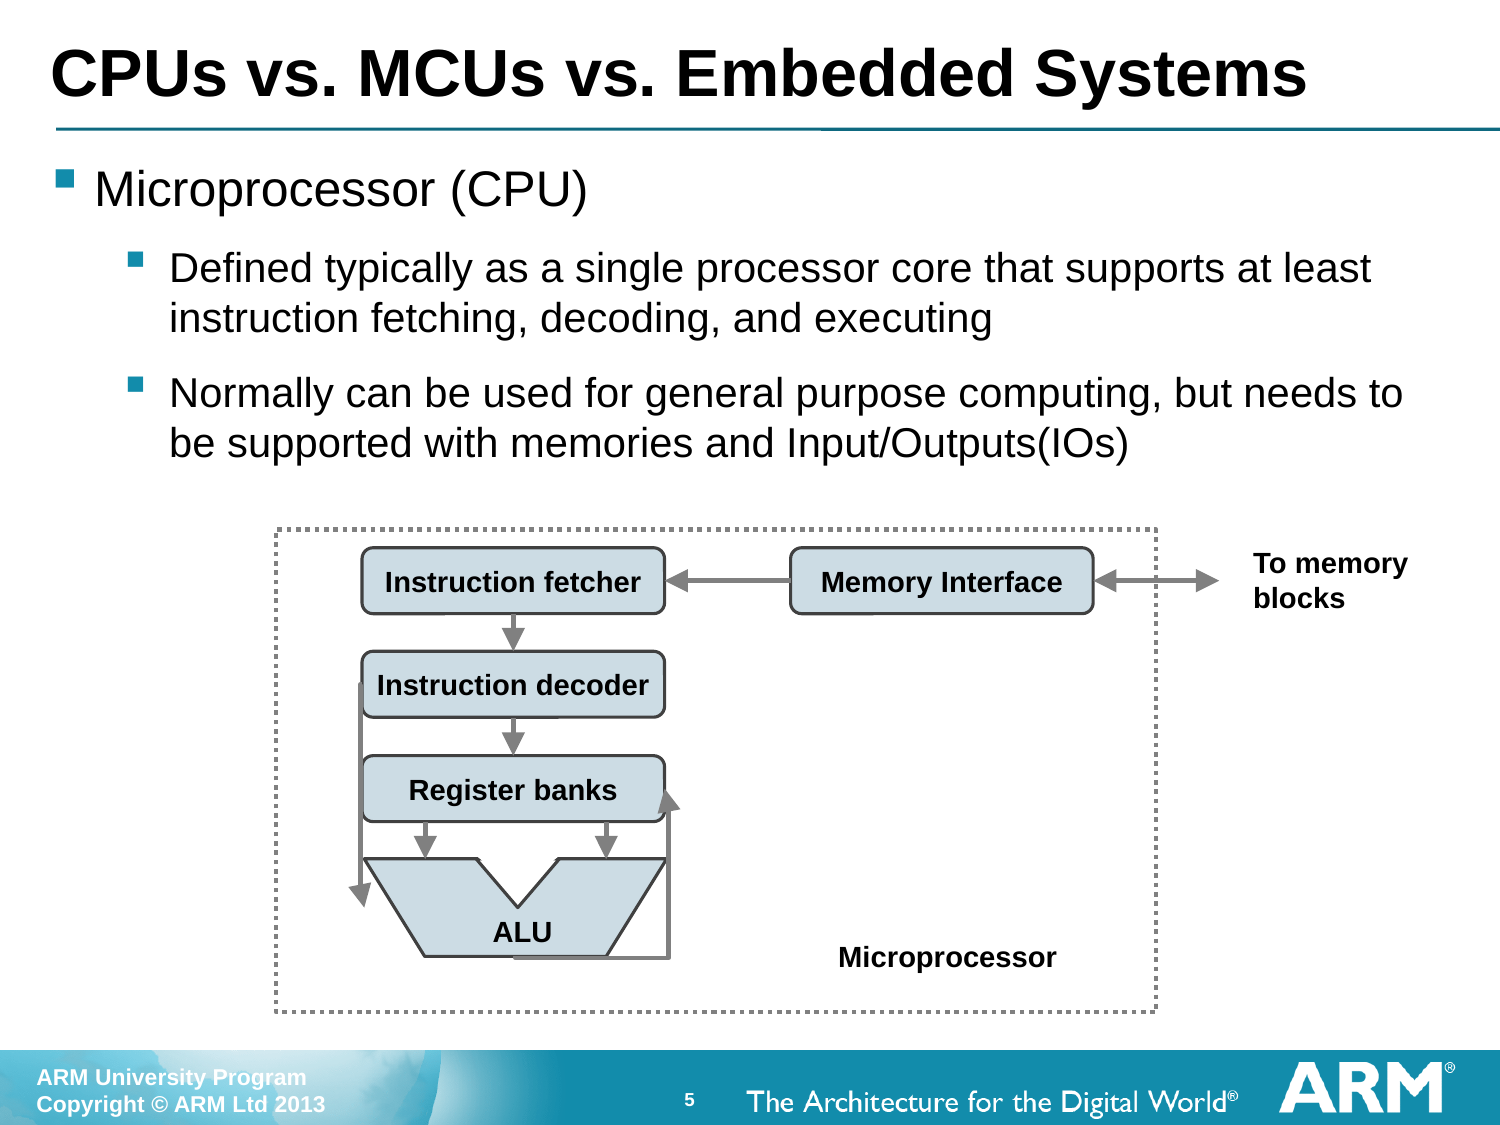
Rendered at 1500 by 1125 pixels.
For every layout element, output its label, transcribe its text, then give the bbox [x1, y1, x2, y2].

text_box Memory Interface [790, 547, 1094, 614]
list Microprocessor (CPU) Defined typically as a single processor core that supports at least instruction fetching, decoding, and executing Normally can be used for general purpose computing, but needs to be supported with memories and Input/Outputs(IOs) [35, 148, 1476, 533]
text_box Instruction decoder [362, 651, 665, 718]
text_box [363, 855, 667, 957]
text_box To memory blocks [1238, 537, 1446, 623]
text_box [505, 797, 675, 948]
text_box [276, 533, 1157, 1013]
title CPUs vs. MCUs vs. Embedded Systems [35, 1, 1476, 139]
picture [0, 780, 1500, 1125]
text_box Instruction fetcher [362, 547, 665, 614]
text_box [361, 683, 395, 908]
text_box Microprocessor [823, 930, 1094, 981]
text_box Register banks [399, 755, 665, 822]
